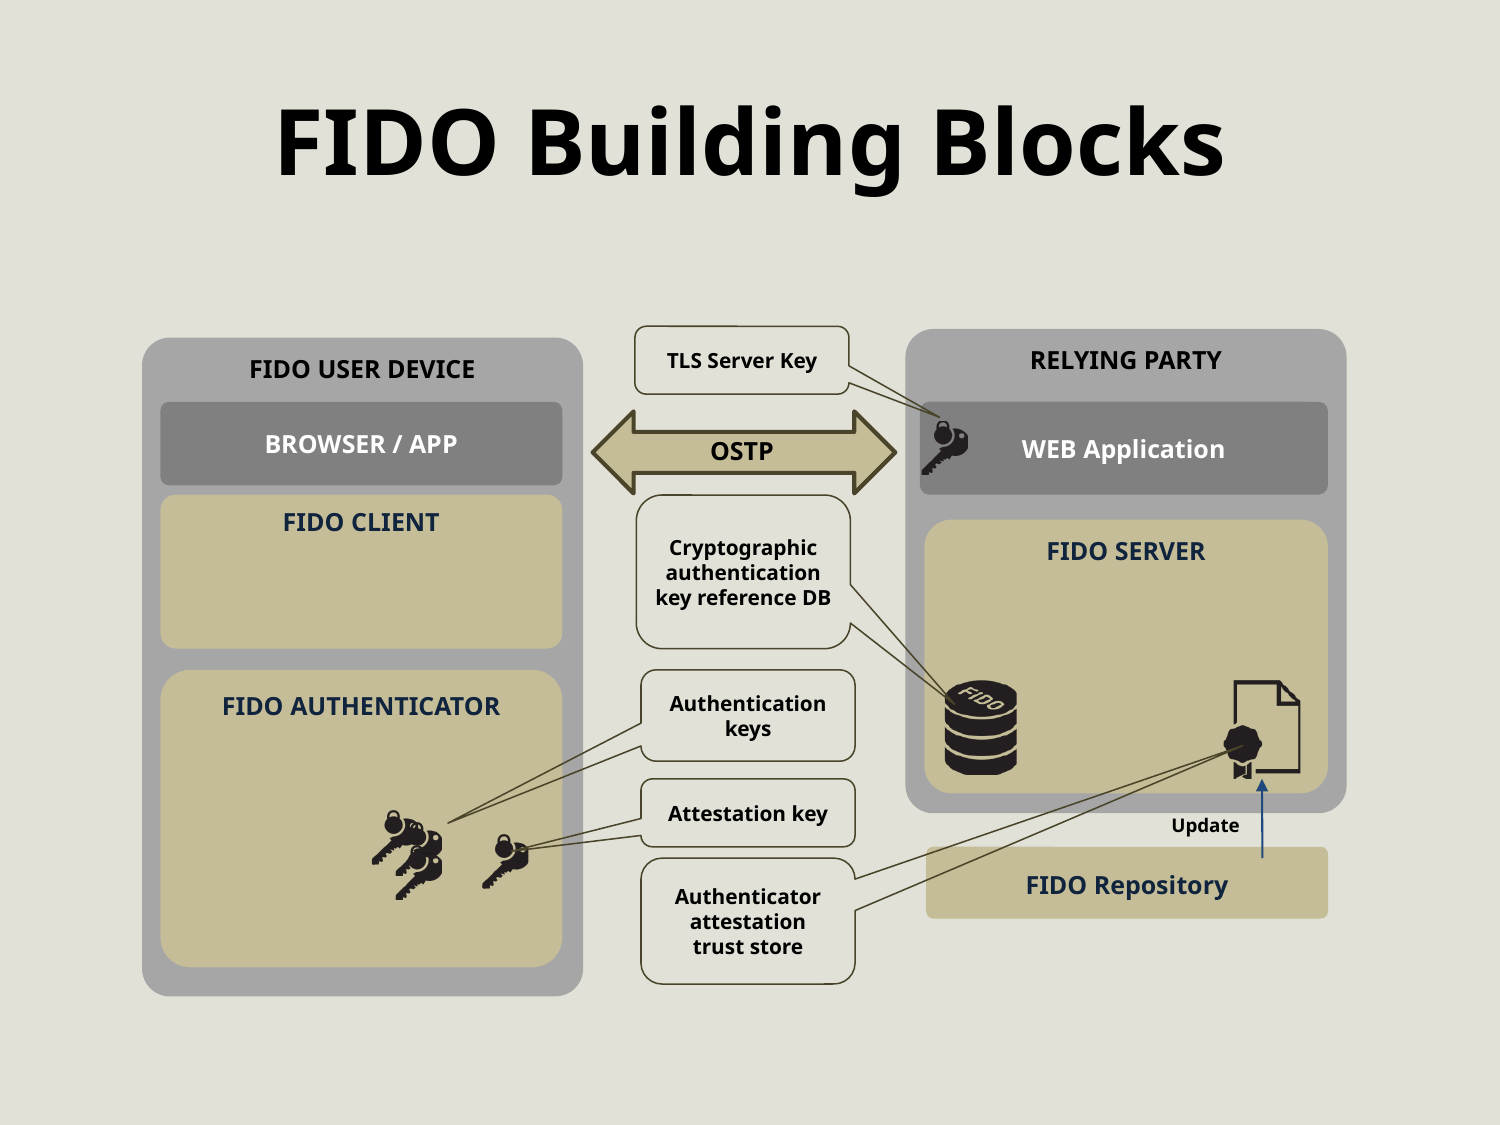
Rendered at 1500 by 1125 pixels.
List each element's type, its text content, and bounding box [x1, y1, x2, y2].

text_box FIDO USER DEVICE [139, 335, 586, 999]
text_box FIDO SERVER [922, 517, 1331, 796]
text_box BROWSER / APP [158, 399, 565, 488]
text_box Cryptographic authentication key reference DB [634, 492, 940, 695]
text_box RELYING PARTY [903, 326, 1349, 816]
title FIDO Building Blocks [75, 45, 1425, 233]
text_box WEB Application [917, 399, 1331, 497]
text_box Update [1156, 806, 1272, 881]
picture [481, 834, 529, 889]
picture [921, 420, 969, 475]
text_box FIDO CLIENT [158, 492, 565, 651]
text_box FIDO Repository [924, 844, 1331, 921]
text_box [590, 409, 636, 496]
text_box [851, 409, 898, 496]
text_box Attestation key [533, 776, 858, 851]
text_box Authenticator attestation trust store [638, 751, 1218, 987]
text_box TLS Server Key [632, 324, 942, 419]
text_box FIDO AUTHENTICATOR [158, 667, 565, 970]
picture [944, 679, 1017, 775]
text_box OSTP [633, 428, 851, 478]
picture [371, 810, 443, 900]
picture [1223, 679, 1301, 780]
text_box Authentication keys [446, 667, 858, 826]
